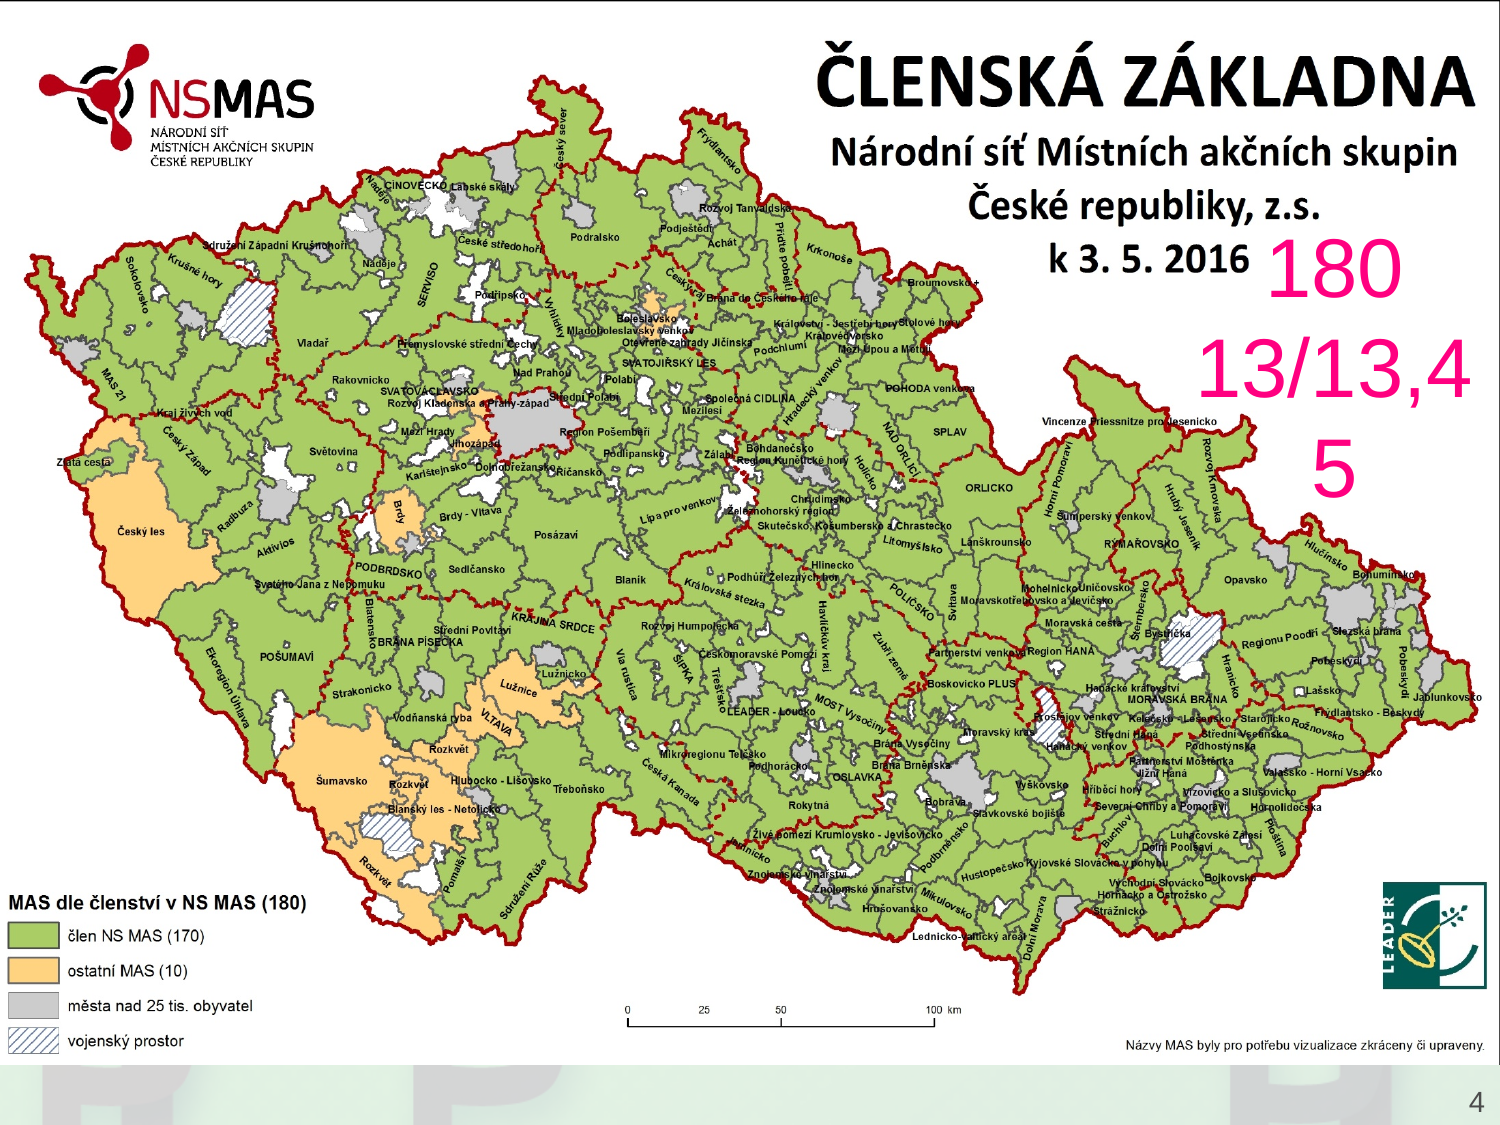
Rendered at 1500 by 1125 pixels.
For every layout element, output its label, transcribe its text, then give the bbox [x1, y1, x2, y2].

slide_number 4 [1150, 1076, 1500, 1125]
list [0, 0, 1500, 1065]
